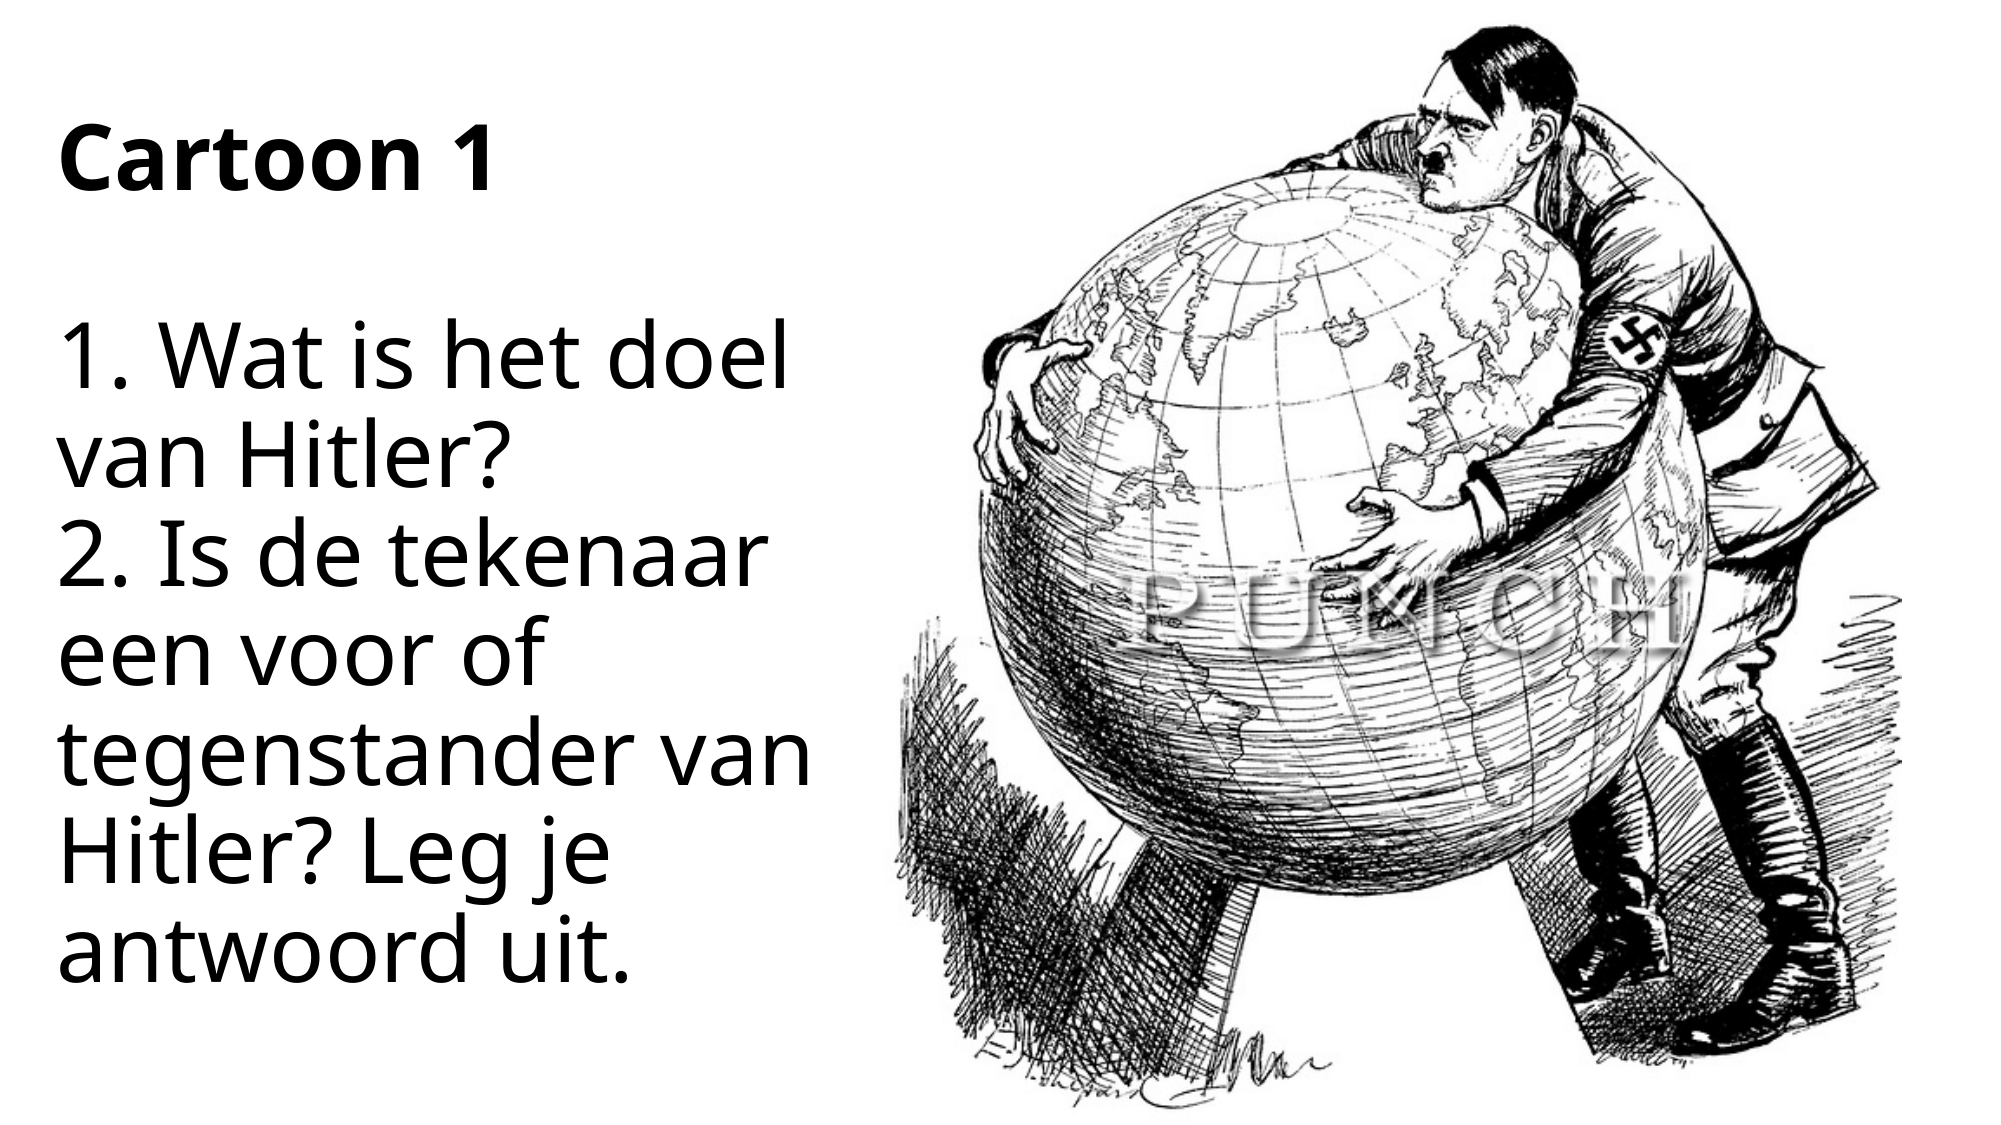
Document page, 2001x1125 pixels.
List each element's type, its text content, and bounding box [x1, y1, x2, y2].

text_box Cartoon 1 1. Wat is het doel van Hitler? 2. Is de tekenaar een voor of tegenstander van Hitler? Leg je antwoord uit. [41, 104, 859, 1073]
picture [866, 0, 1902, 1125]
